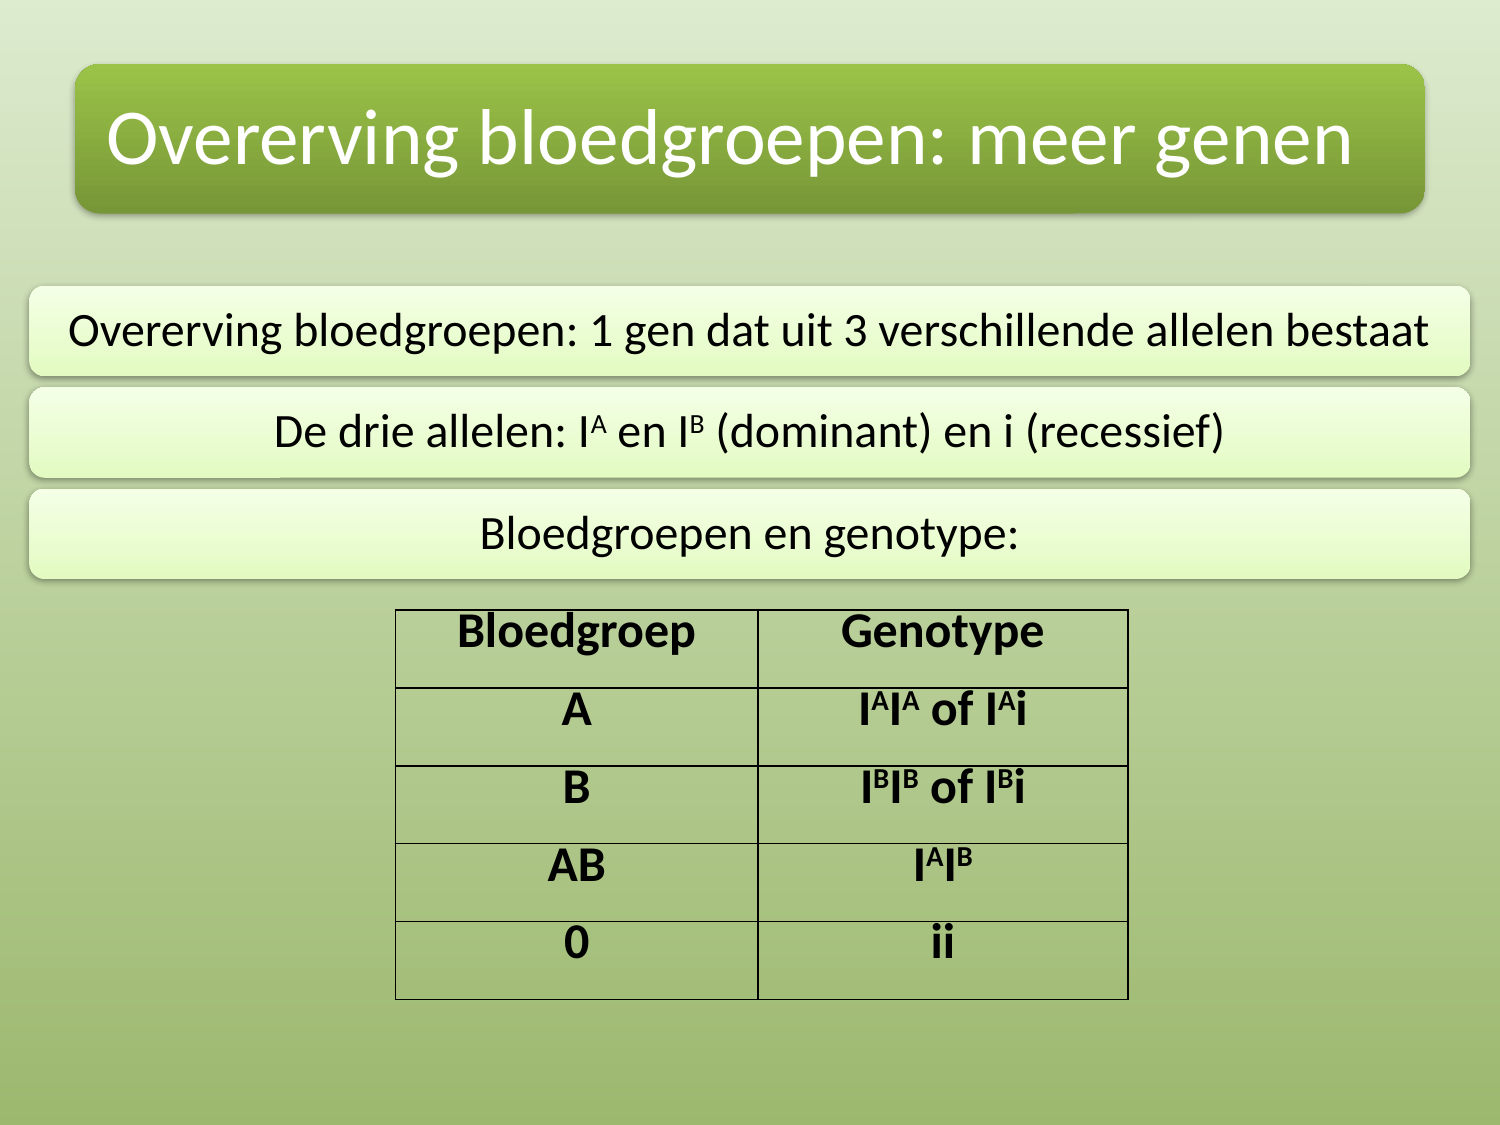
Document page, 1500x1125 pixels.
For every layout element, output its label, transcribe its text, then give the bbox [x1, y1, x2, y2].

table_cell A [396, 689, 757, 765]
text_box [74, 44, 1426, 230]
table_cell 0 [396, 922, 757, 999]
table_cell IAIB [759, 844, 1127, 921]
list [29, 231, 1471, 634]
table_header Genotype [759, 643, 1127, 687]
table_cell B [396, 767, 757, 843]
table_cell IBIB of IBi [759, 767, 1127, 843]
table_cell IAIA of IAi [759, 689, 1127, 765]
table_cell ii [759, 922, 1127, 999]
table_cell AB [396, 844, 757, 921]
table_header Bloedgroep [396, 643, 757, 687]
